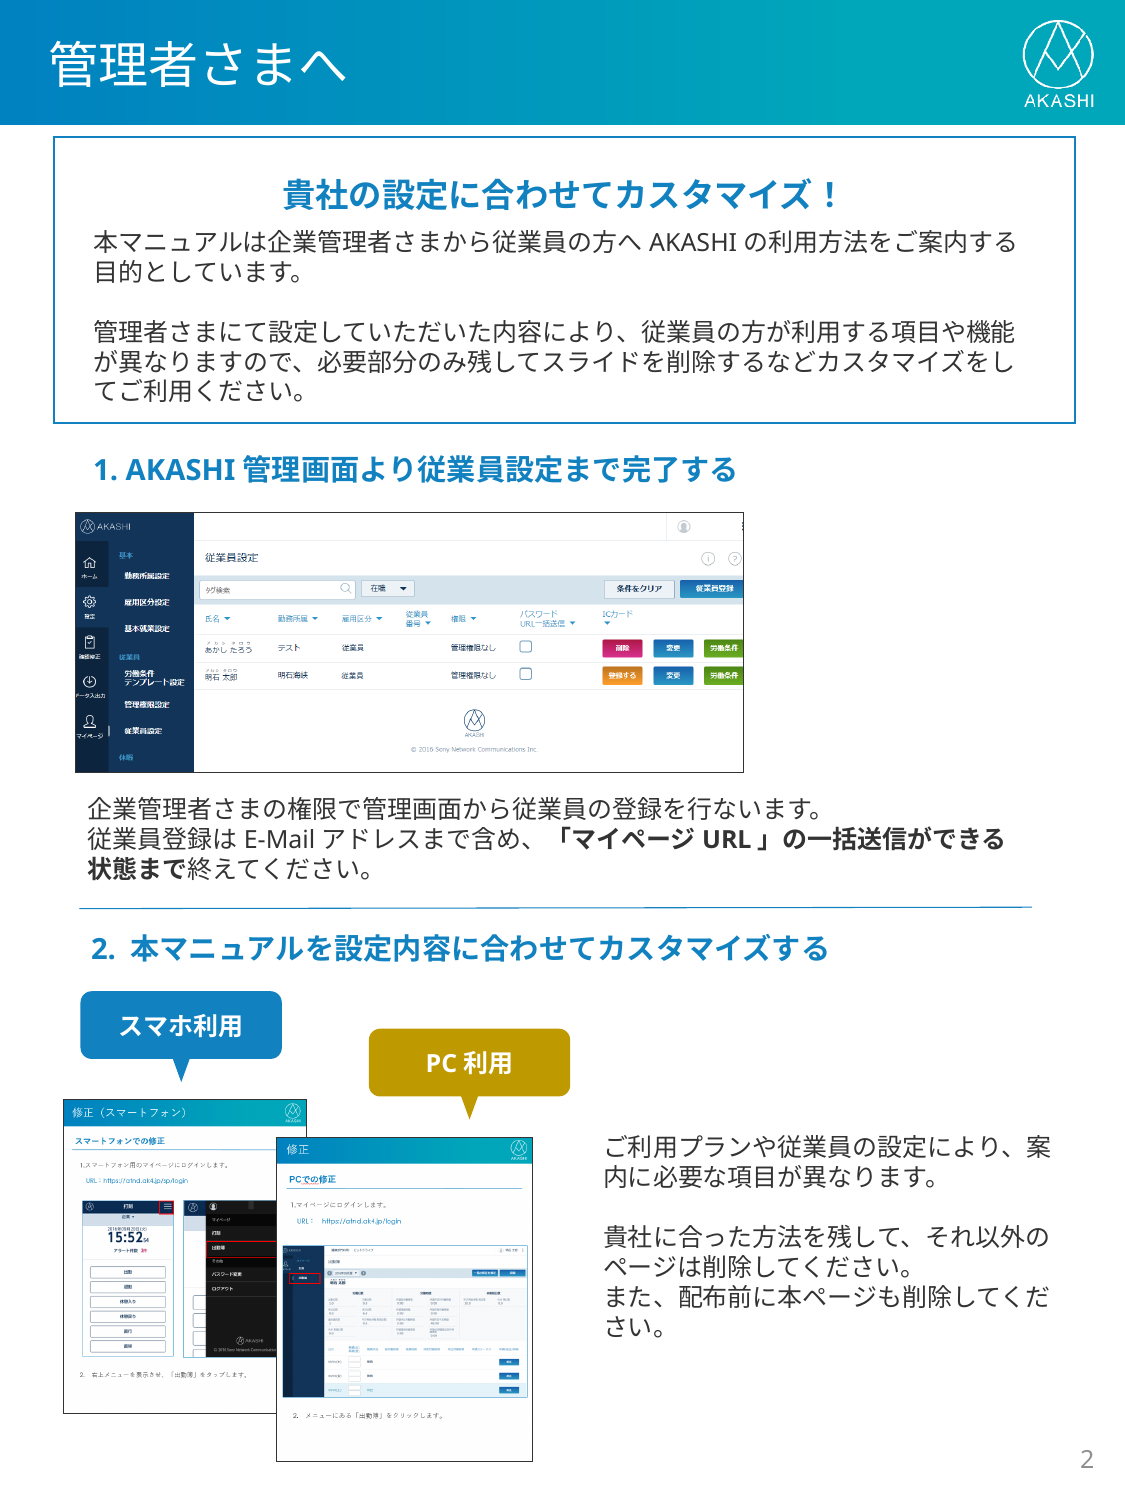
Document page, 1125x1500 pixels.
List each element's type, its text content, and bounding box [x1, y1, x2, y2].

picture [1045, 9, 1103, 117]
text_box 貴社の設定に合わせてカスタマイズ！ [53, 136, 1076, 424]
text_box 企業管理者さまの権限で管理画面から従業員の登録を行ないます。 従業員登録はE-Mailアドレスまで含め、「マイページURL」の一括送信ができる 状態まで終えてください。 [73, 785, 1059, 891]
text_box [80, 991, 282, 1083]
title 管理者さまへ [33, 0, 1045, 123]
picture [288, 1147, 295, 1153]
text_box 2. 本マニュアルを設定内容に合わせてカスタマイズする [76, 922, 1054, 973]
picture [76, 513, 743, 772]
text_box ご利用プランや従業員の設定により、案内に必要な項目が異なります。 貴社に合った方法を残して、それ以外のページは削除してください。 また、配布前に本ページも削除してください。 [588, 1123, 1088, 1349]
picture [63, 1099, 533, 1462]
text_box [368, 1028, 571, 1120]
text_box 1. AKASHI管理画面より従業員設定まで完了する [78, 444, 1056, 494]
slide_number 1 [856, 1420, 1110, 1500]
